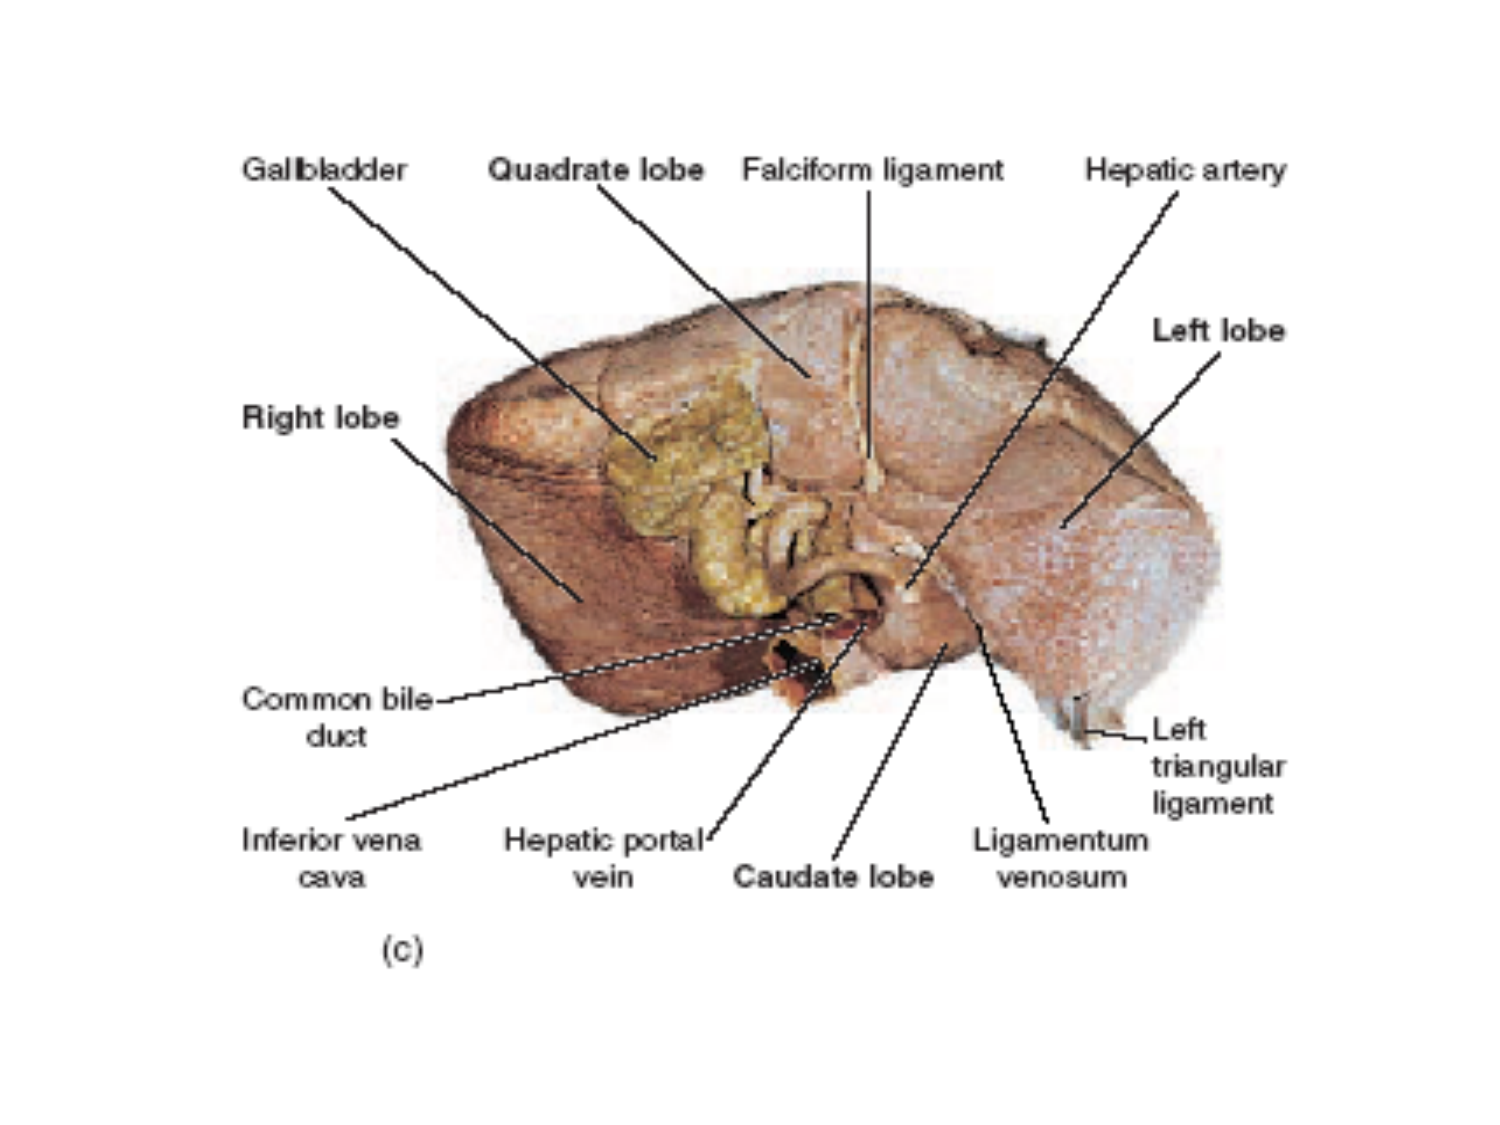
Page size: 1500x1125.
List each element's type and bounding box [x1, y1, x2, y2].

picture [105, 128, 1419, 997]
